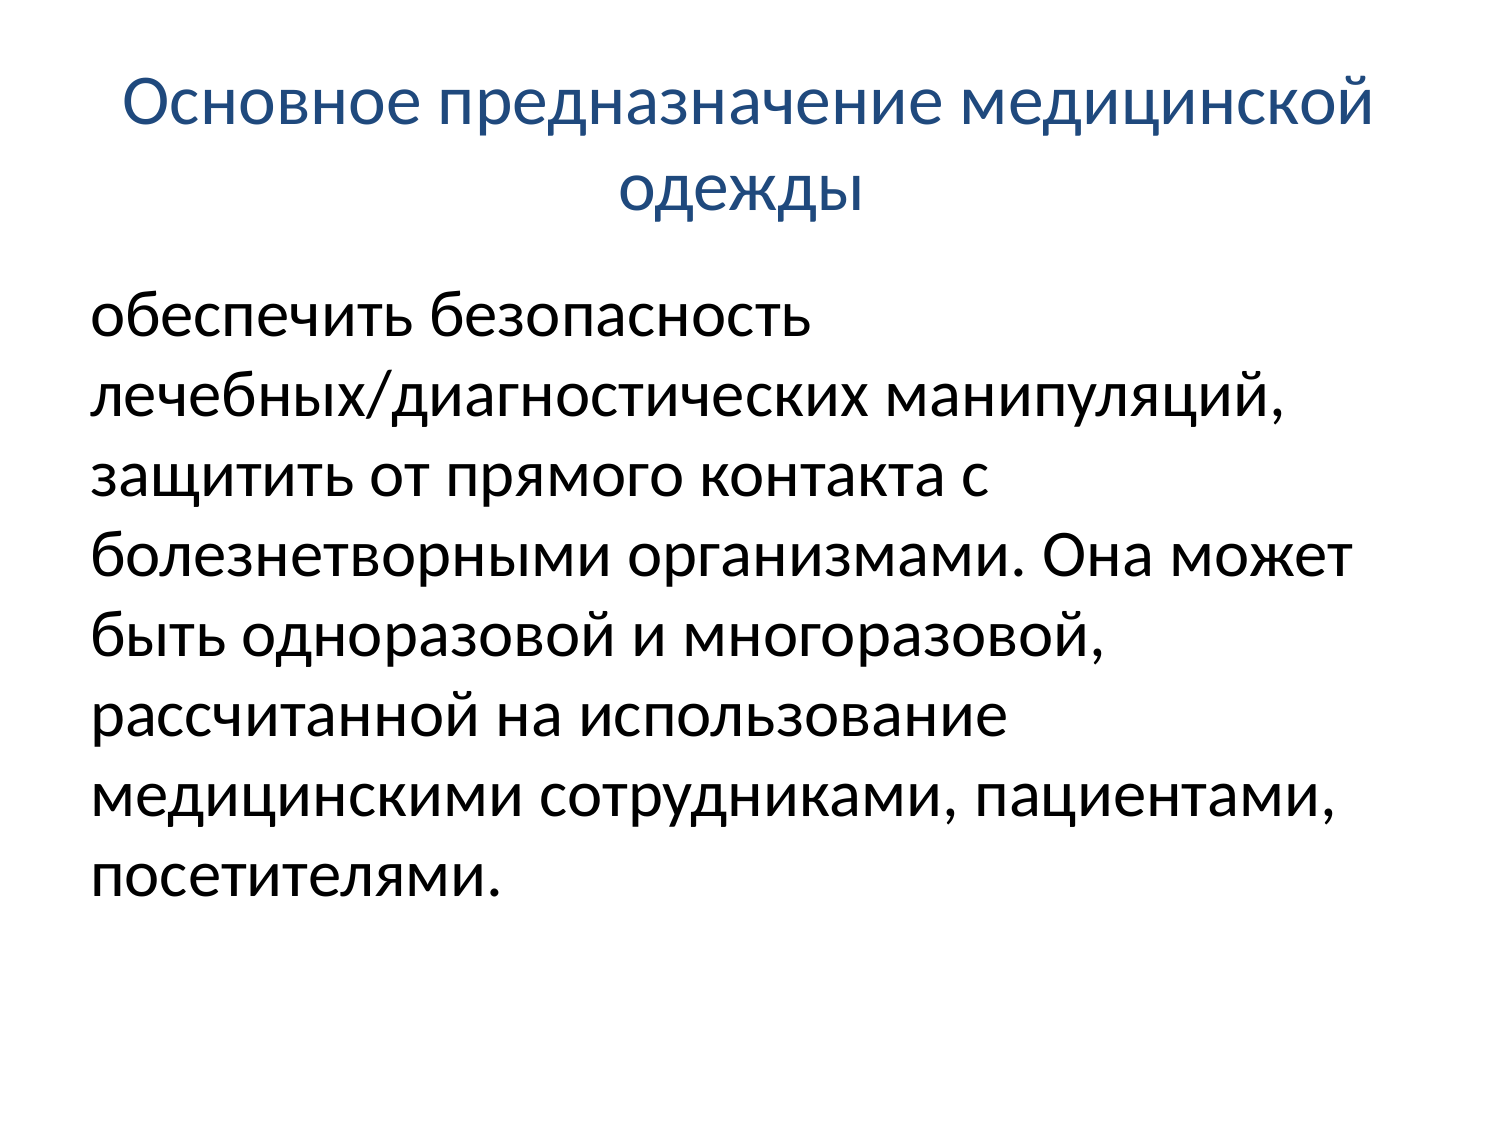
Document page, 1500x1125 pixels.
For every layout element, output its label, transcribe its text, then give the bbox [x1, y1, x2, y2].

title Основное предназначение медицинской одежды [75, 45, 1425, 233]
list обеспечить безопасность лечебных/диагностических манипуляций, защитить от прямого контакта с болезнетворными организмами. Она может быть одноразовой и многоразовой, рассчитанной на использование медицинскими сотрудниками, пациентами, посетителями. [75, 262, 1425, 1005]
